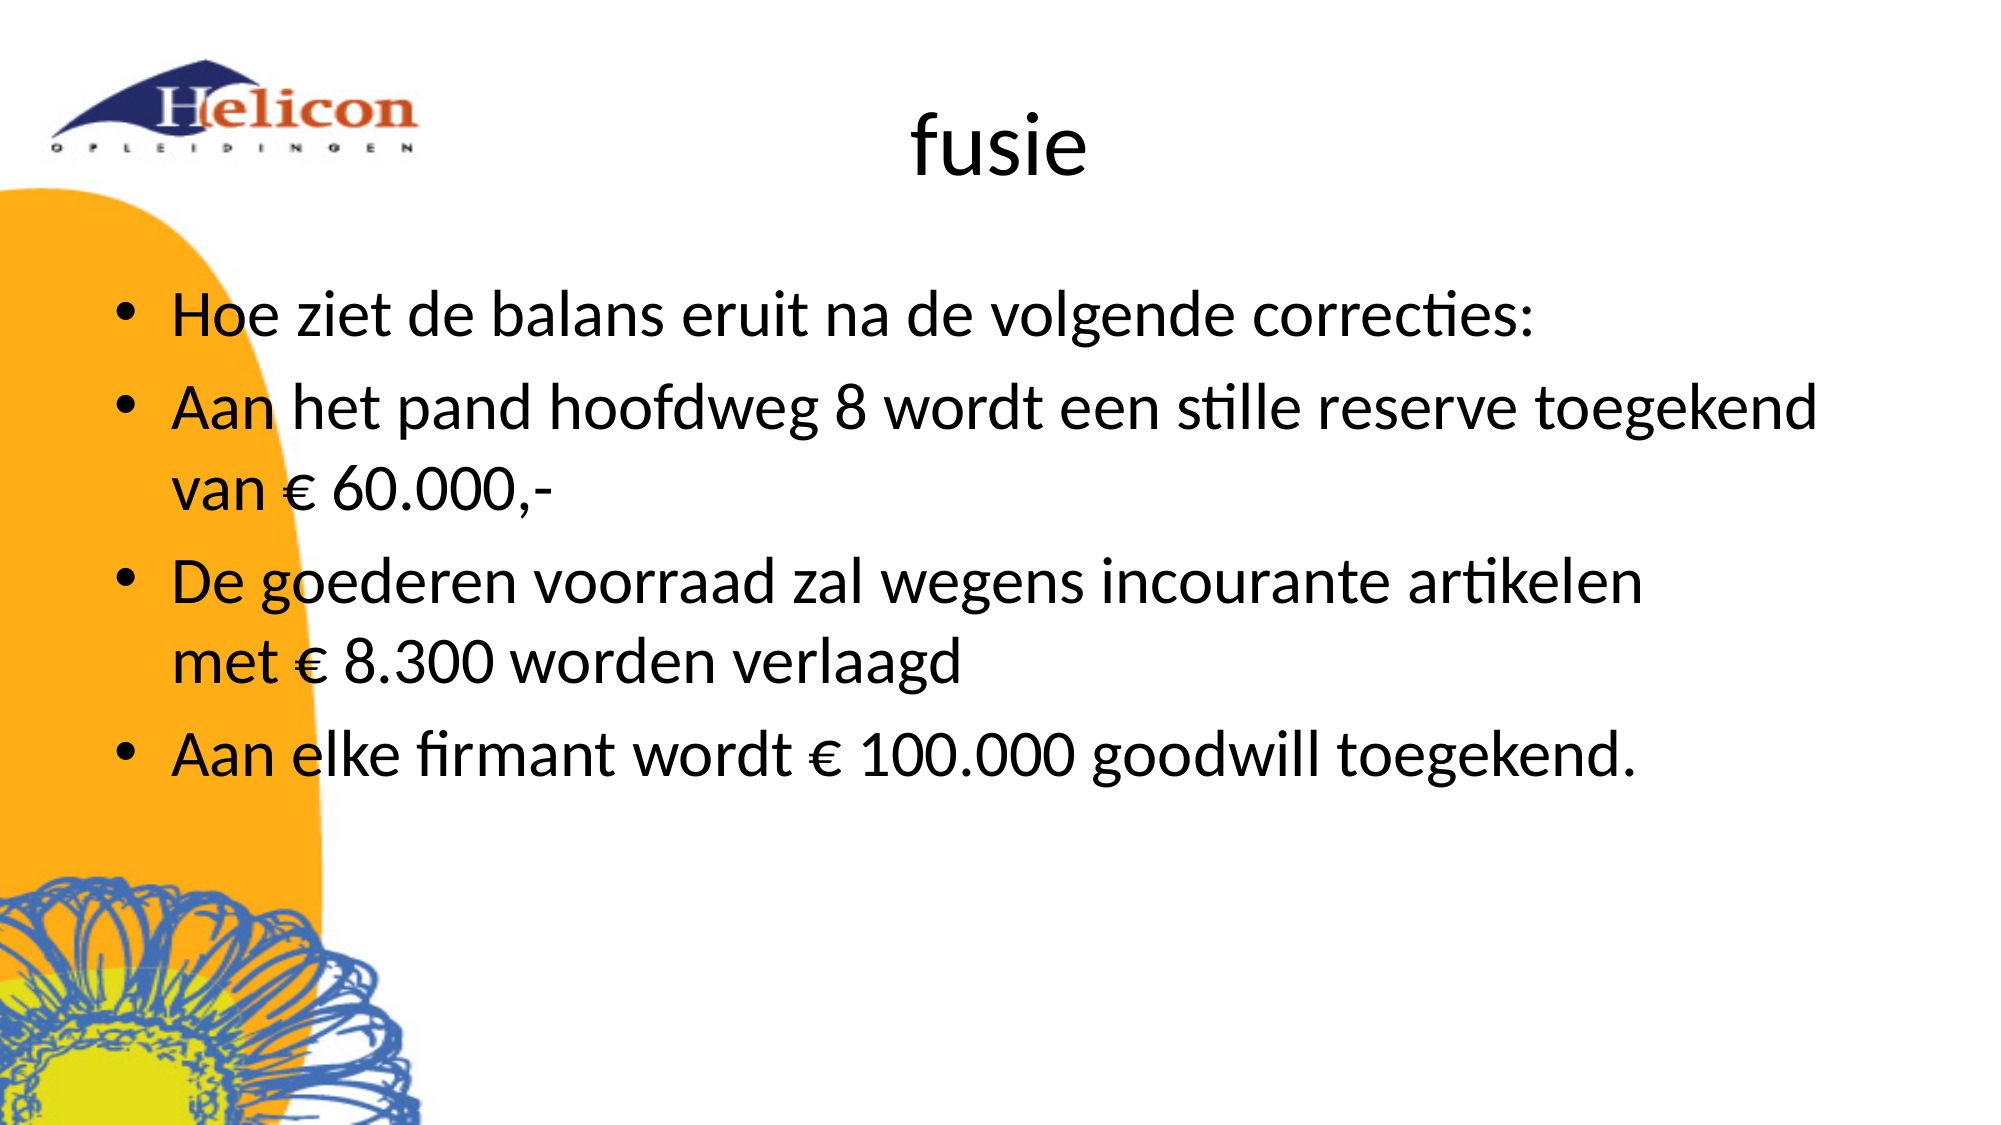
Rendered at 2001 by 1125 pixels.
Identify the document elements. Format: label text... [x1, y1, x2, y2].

picture [0, 0, 2001, 1125]
list Hoe ziet de balans eruit na de volgende correcties: Aan het pand hoofdweg 8 wordt een stille reserve toegekend van € 60.000,- De goederen voorraad zal wegens incourante artikelen met € 8.300 worden verlaagd Aan elke firmant wordt € 100.000 goodwill toegekend. [99, 262, 1900, 1005]
title fusie [99, 45, 1900, 233]
